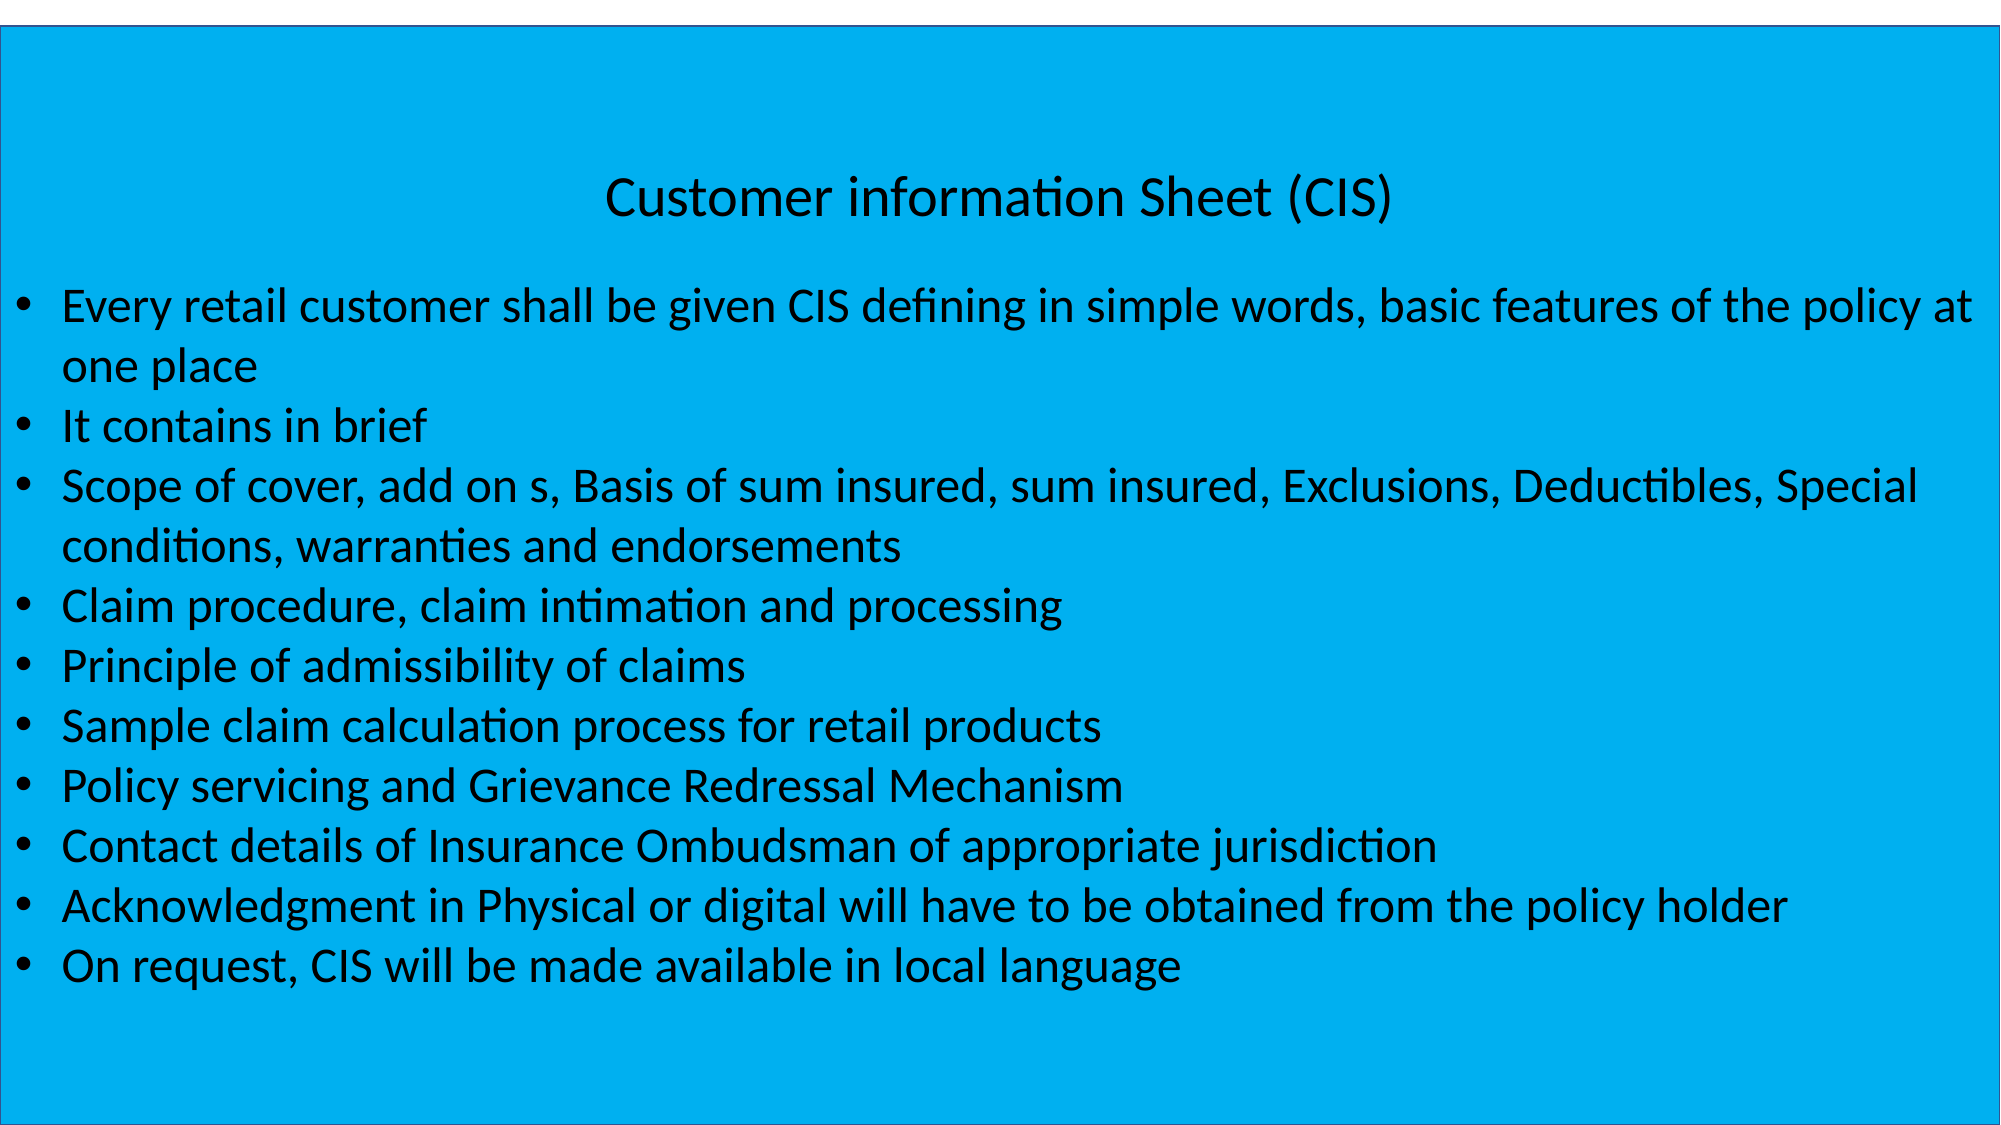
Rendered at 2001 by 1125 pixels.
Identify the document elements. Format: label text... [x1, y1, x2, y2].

text_box Customer information Sheet (CIS) Every retail customer shall be given CIS defining in simple words, basic features of the policy at one place It contains in brief Scope of cover, add on s, Basis of sum insured, sum insured, Exclusions, Deductibles, Special conditions, warranties and endorsements Claim procedure, claim intimation and processing Principle of admissibility of claims Sample claim calculation process for retail products Policy servicing and Grievance Redressal Mechanism Contact details of Insurance Ombudsman of appropriate jurisdiction Acknowledgment in Physical or digital will have to be obtained from the policy holder On request, CIS will be made available in local language [0, 25, 2000, 1125]
